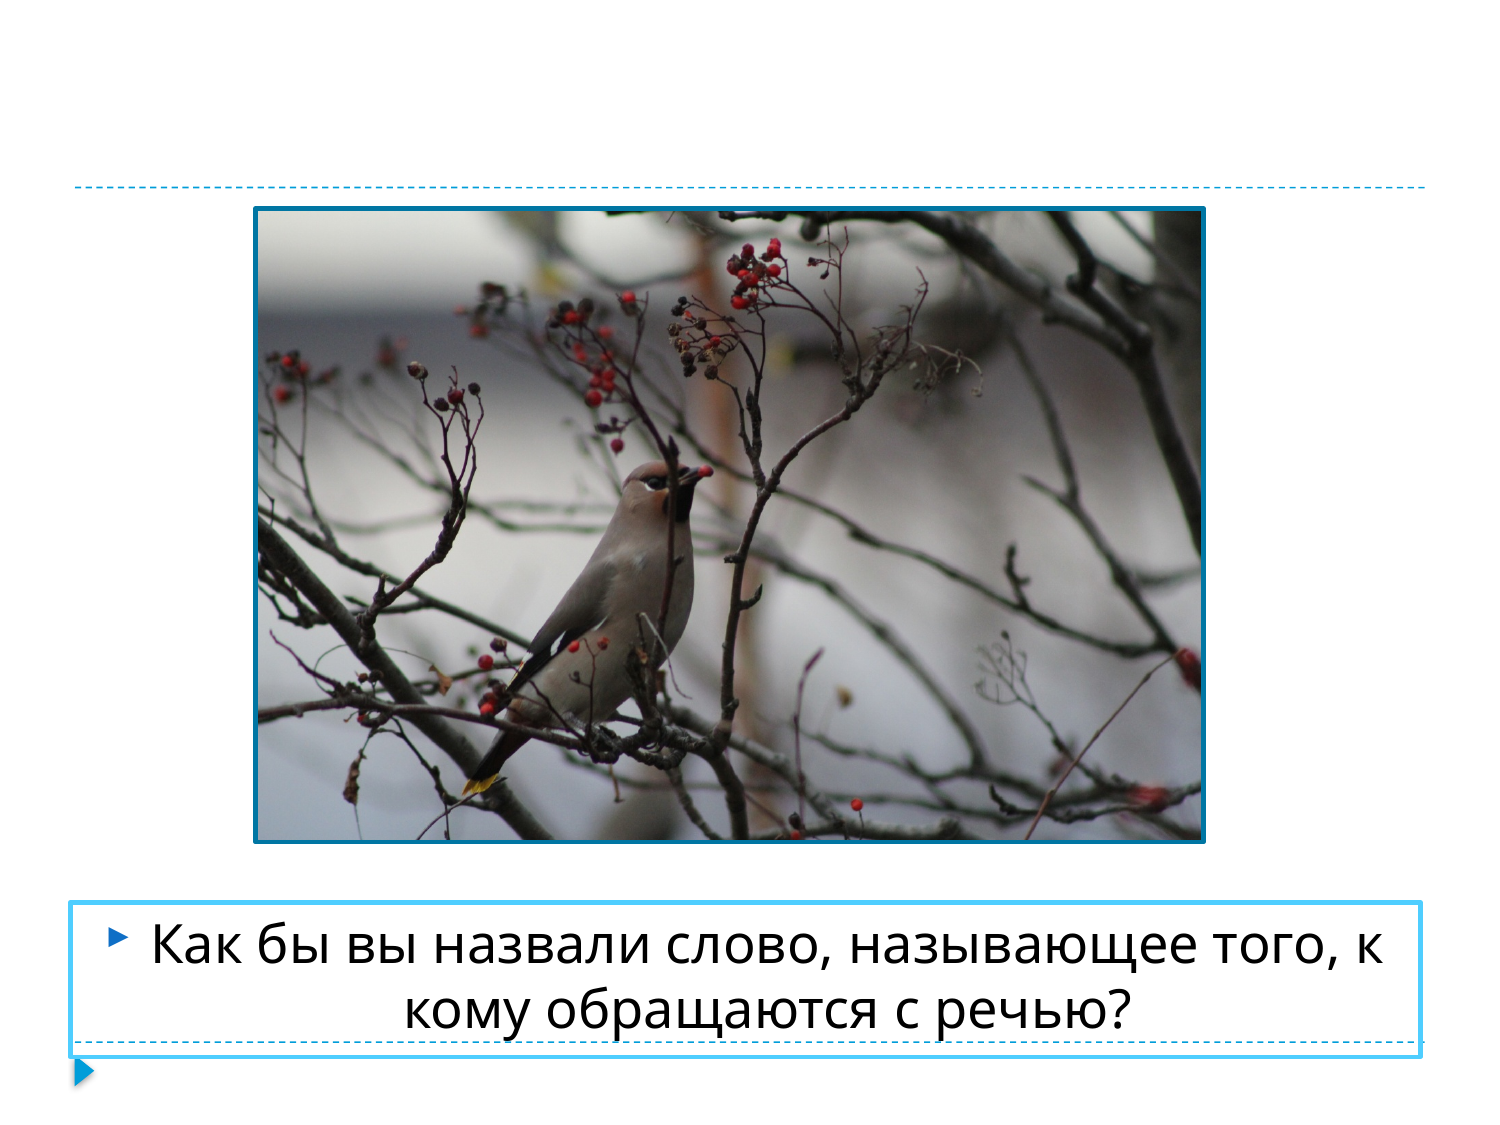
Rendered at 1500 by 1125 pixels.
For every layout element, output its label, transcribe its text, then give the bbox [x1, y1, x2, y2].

picture [259, 212, 1200, 839]
list Как бы вы назвали слово, называющее того, к кому обращаются с речью? [70, 902, 1421, 1057]
